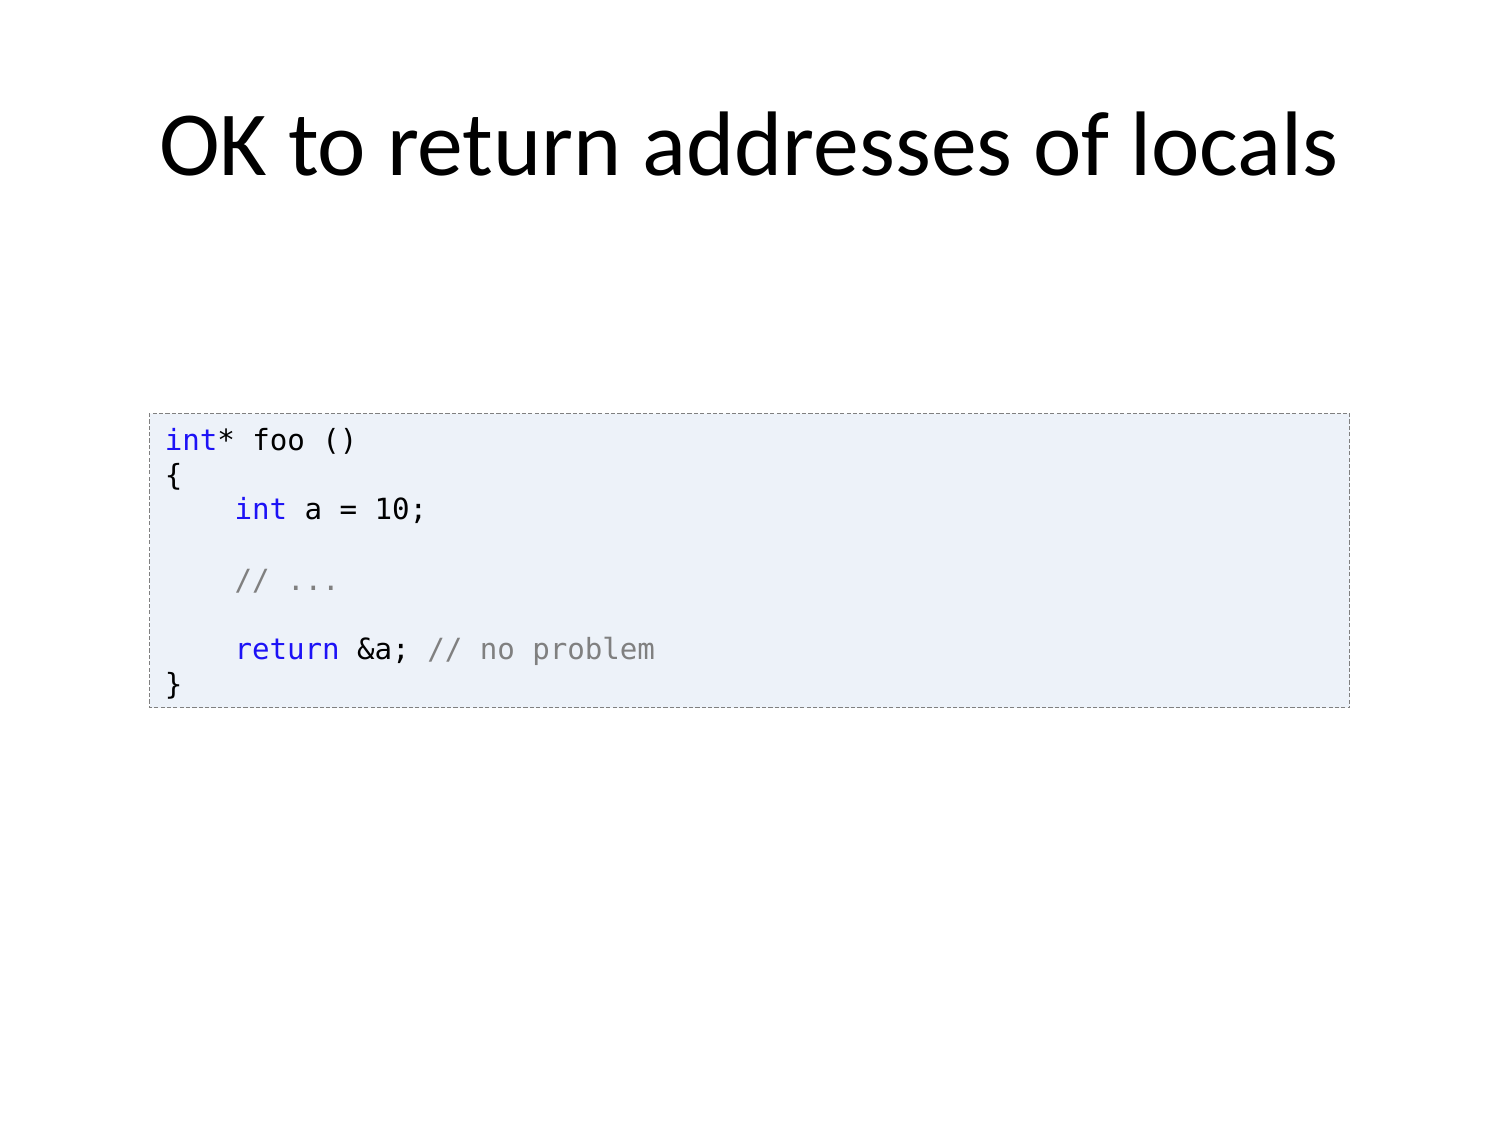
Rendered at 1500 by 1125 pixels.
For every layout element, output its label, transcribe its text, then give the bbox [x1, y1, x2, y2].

text_box int* foo () { int a = 10; // ... return &a; // no problem } [149, 413, 1350, 708]
title OK to return addresses of locals [75, 45, 1425, 233]
